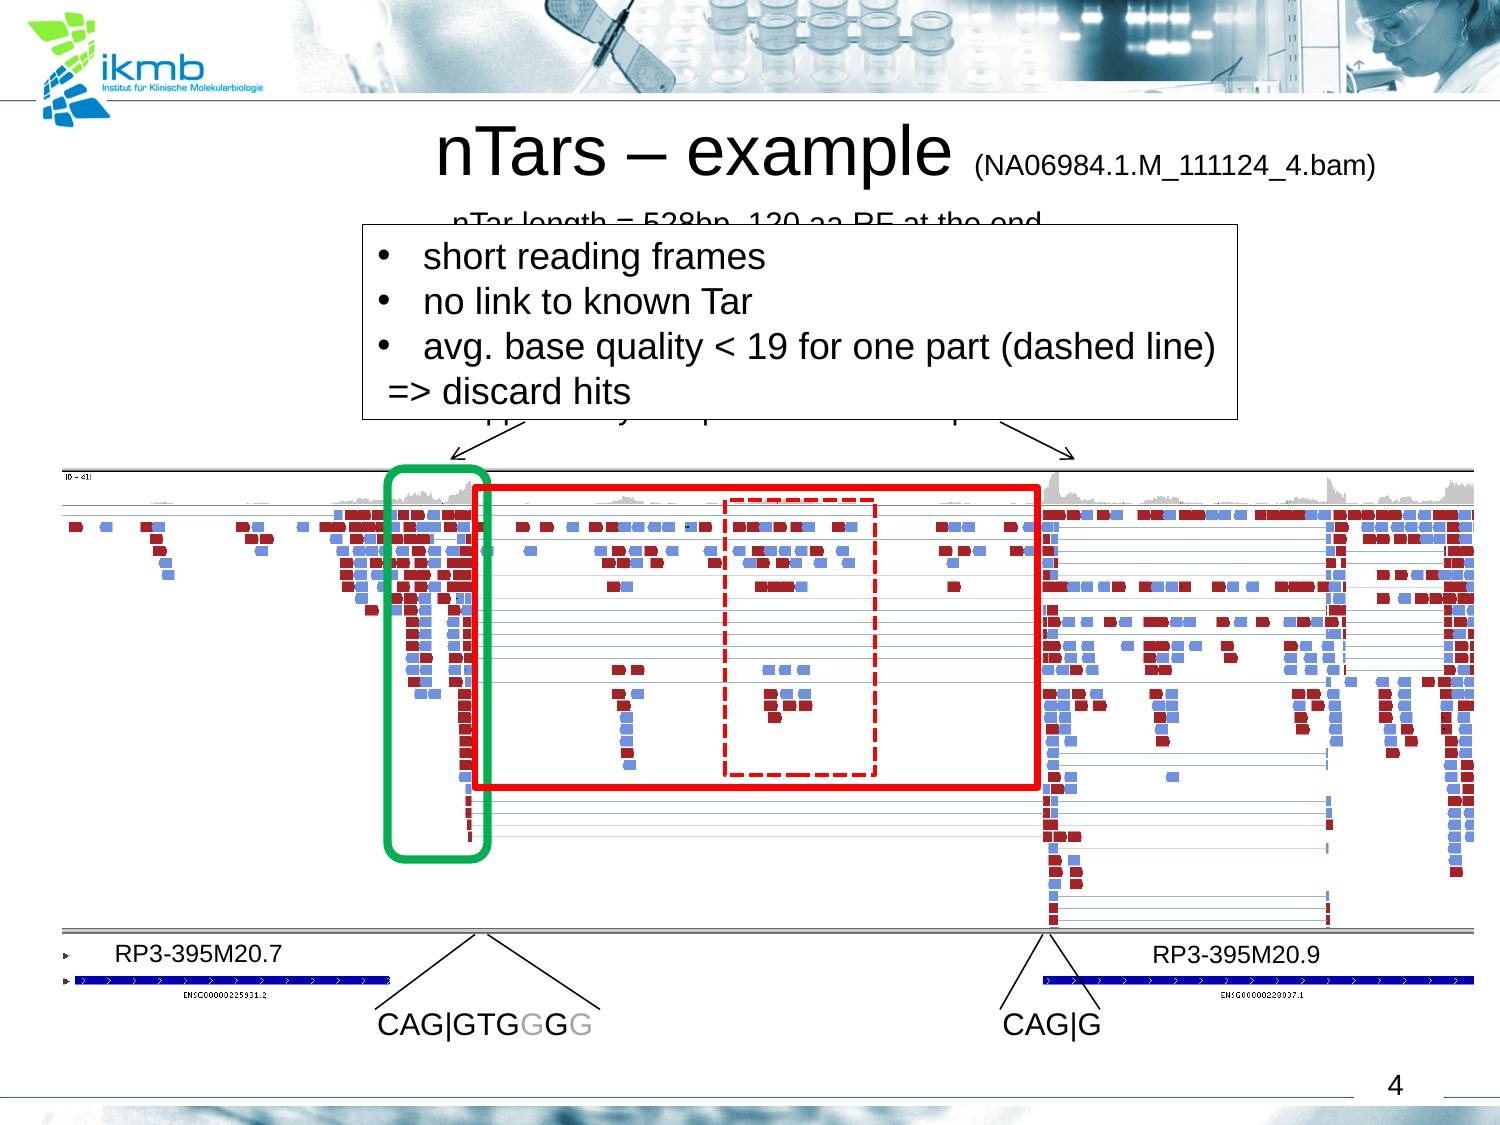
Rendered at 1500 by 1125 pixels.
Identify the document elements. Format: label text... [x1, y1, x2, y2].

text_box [362, 934, 1138, 1051]
text_box nTar length = 528bp, 120 aa RF at the end nTar avg. base quality = 32.67 nTar avg. mapping quality = 195.61 [437, 196, 1263, 324]
picture [0, 0, 1500, 1125]
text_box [437, 343, 1088, 460]
text_box short reading frames no link to known Tar avg. base quality < 19 for one part (dashed line) => discard hits [362, 224, 1238, 420]
title nTars – example (NA06984.1.M_111124_4.bam) [324, 37, 1488, 258]
